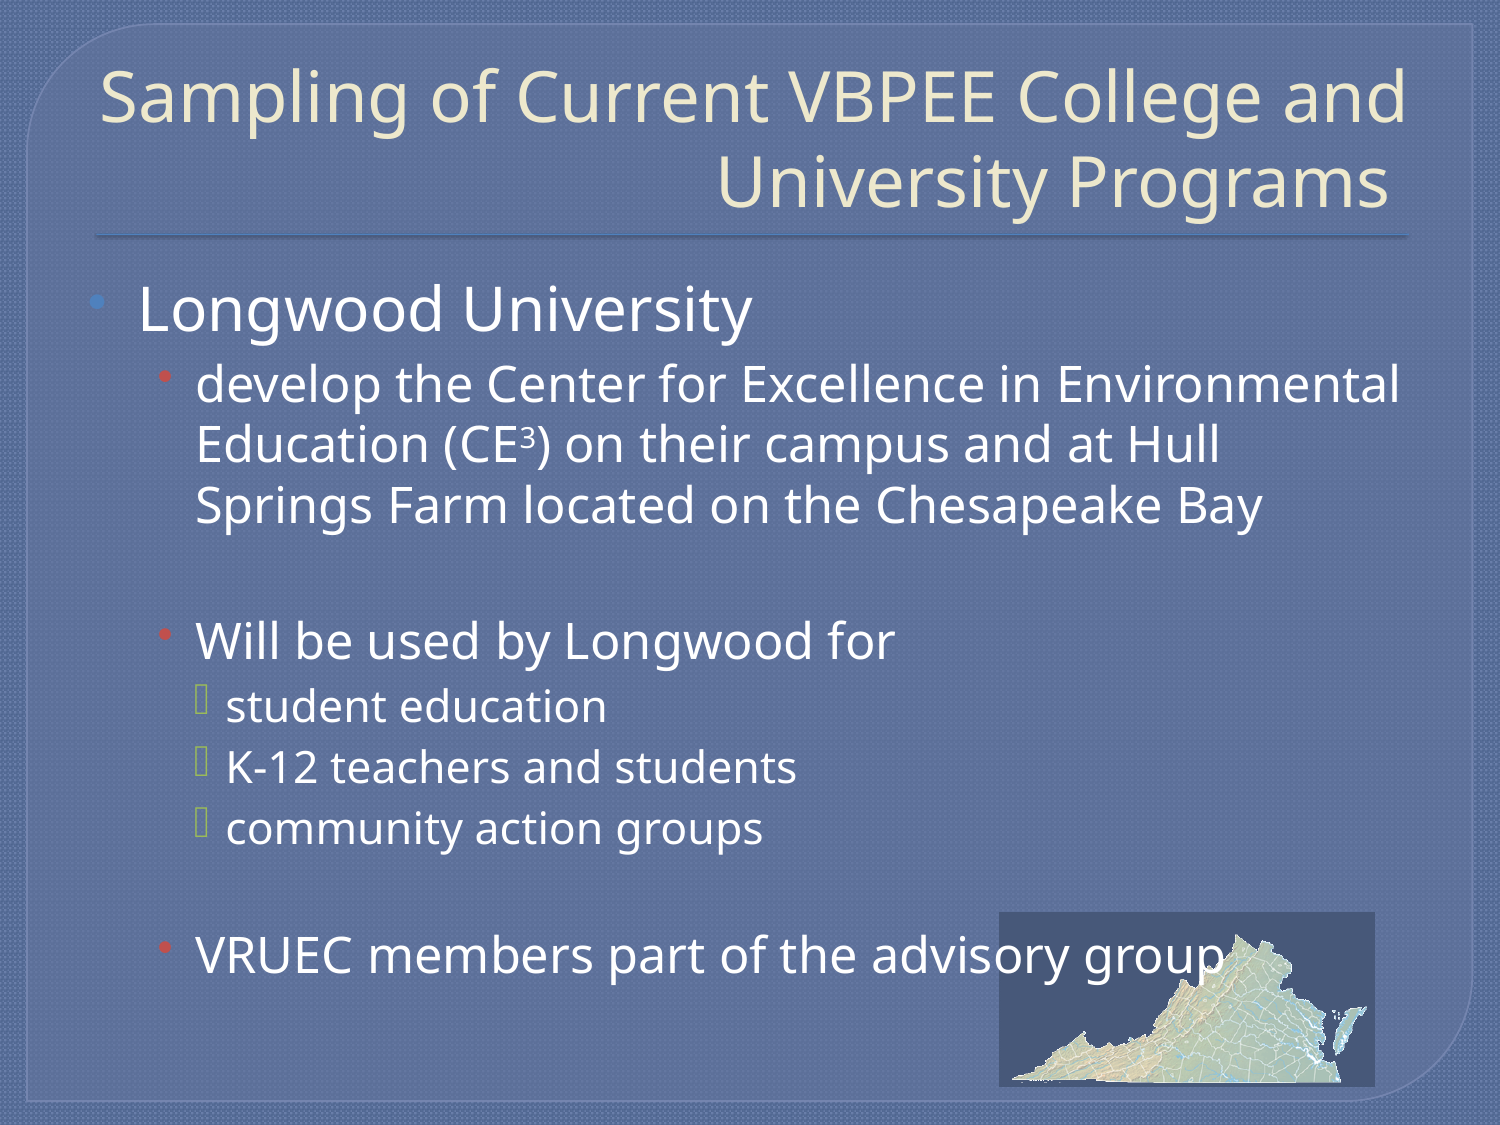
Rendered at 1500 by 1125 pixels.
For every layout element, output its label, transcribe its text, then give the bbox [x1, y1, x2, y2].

title Sampling of Current VBPEE College and University Programs [75, 41, 1425, 230]
picture [999, 1005, 1375, 1087]
list Longwood University develop the Center for Excellence in Environmental Education (CE3) on their campus and at Hull Springs Farm located on the Chesapeake Bay Will be used by Longwood for student education K-12 teachers and students community action groups VRUEC members part of the advisory group [75, 262, 1425, 1005]
